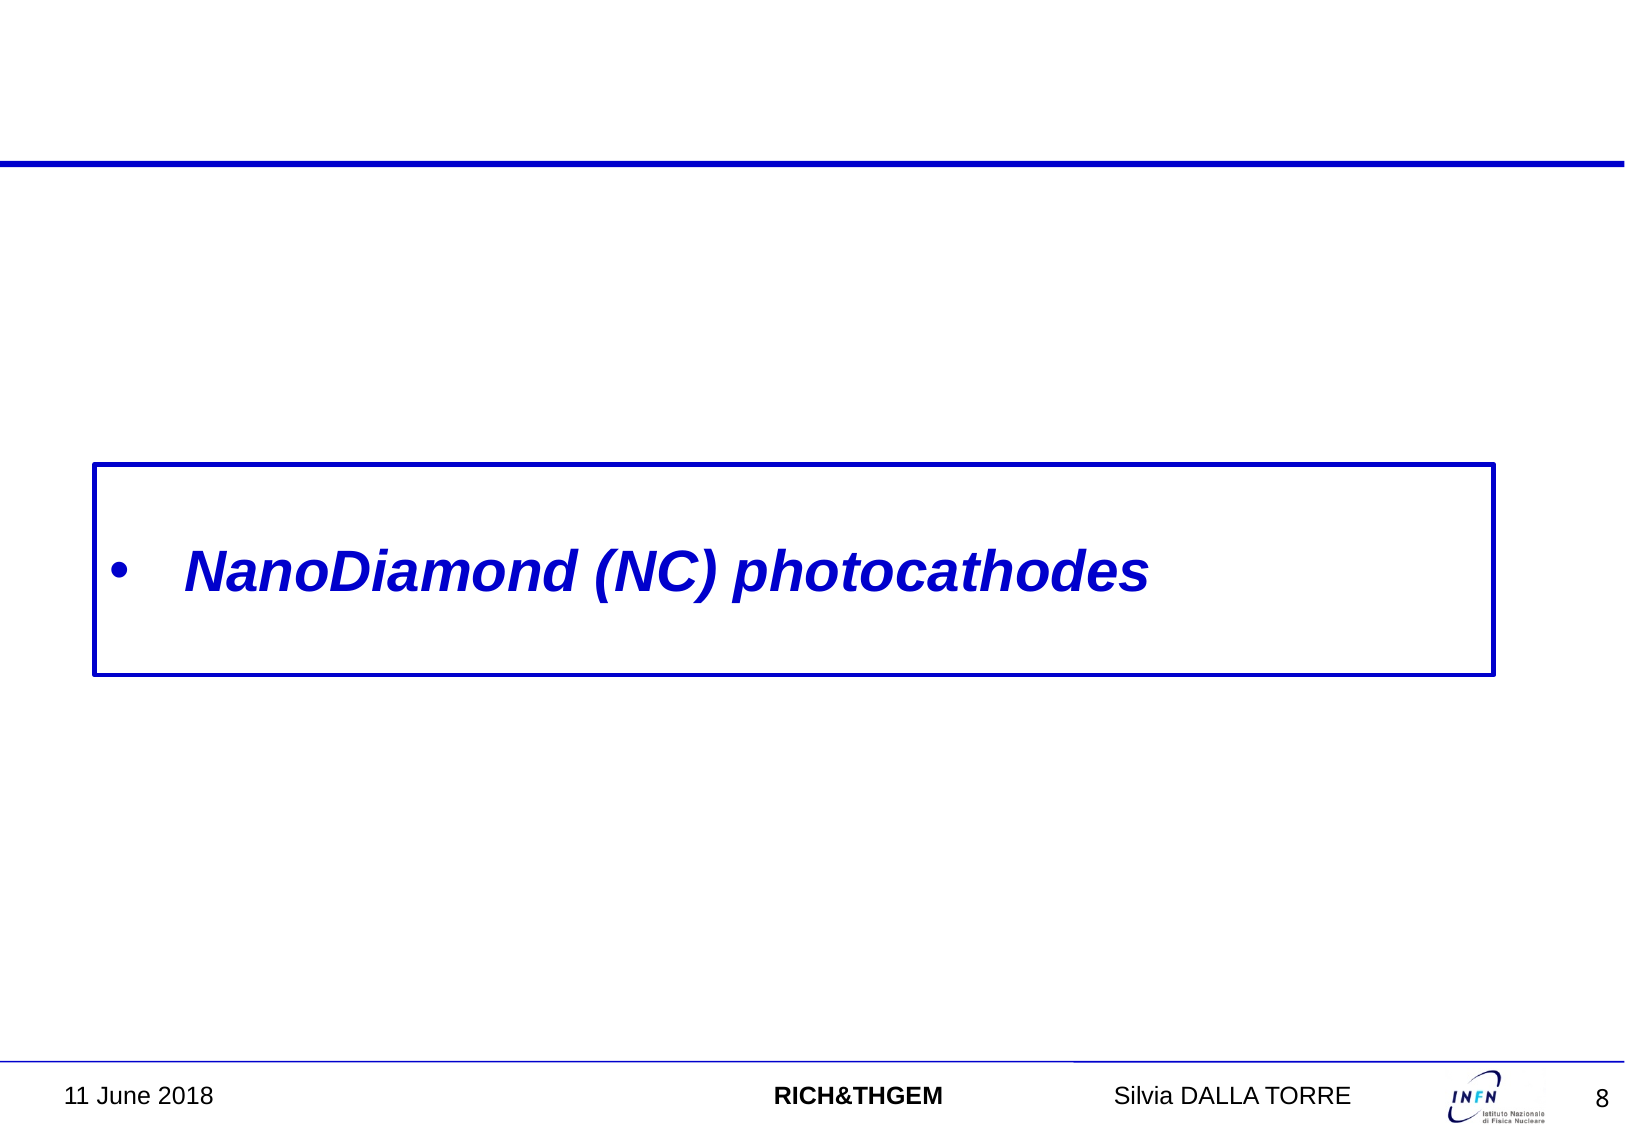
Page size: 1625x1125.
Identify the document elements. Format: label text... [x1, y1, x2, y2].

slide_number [48, 1095, 1431, 1125]
text_box NanoDiamond (NC) photocathodes [94, 464, 1494, 675]
picture [1445, 1068, 1546, 1125]
